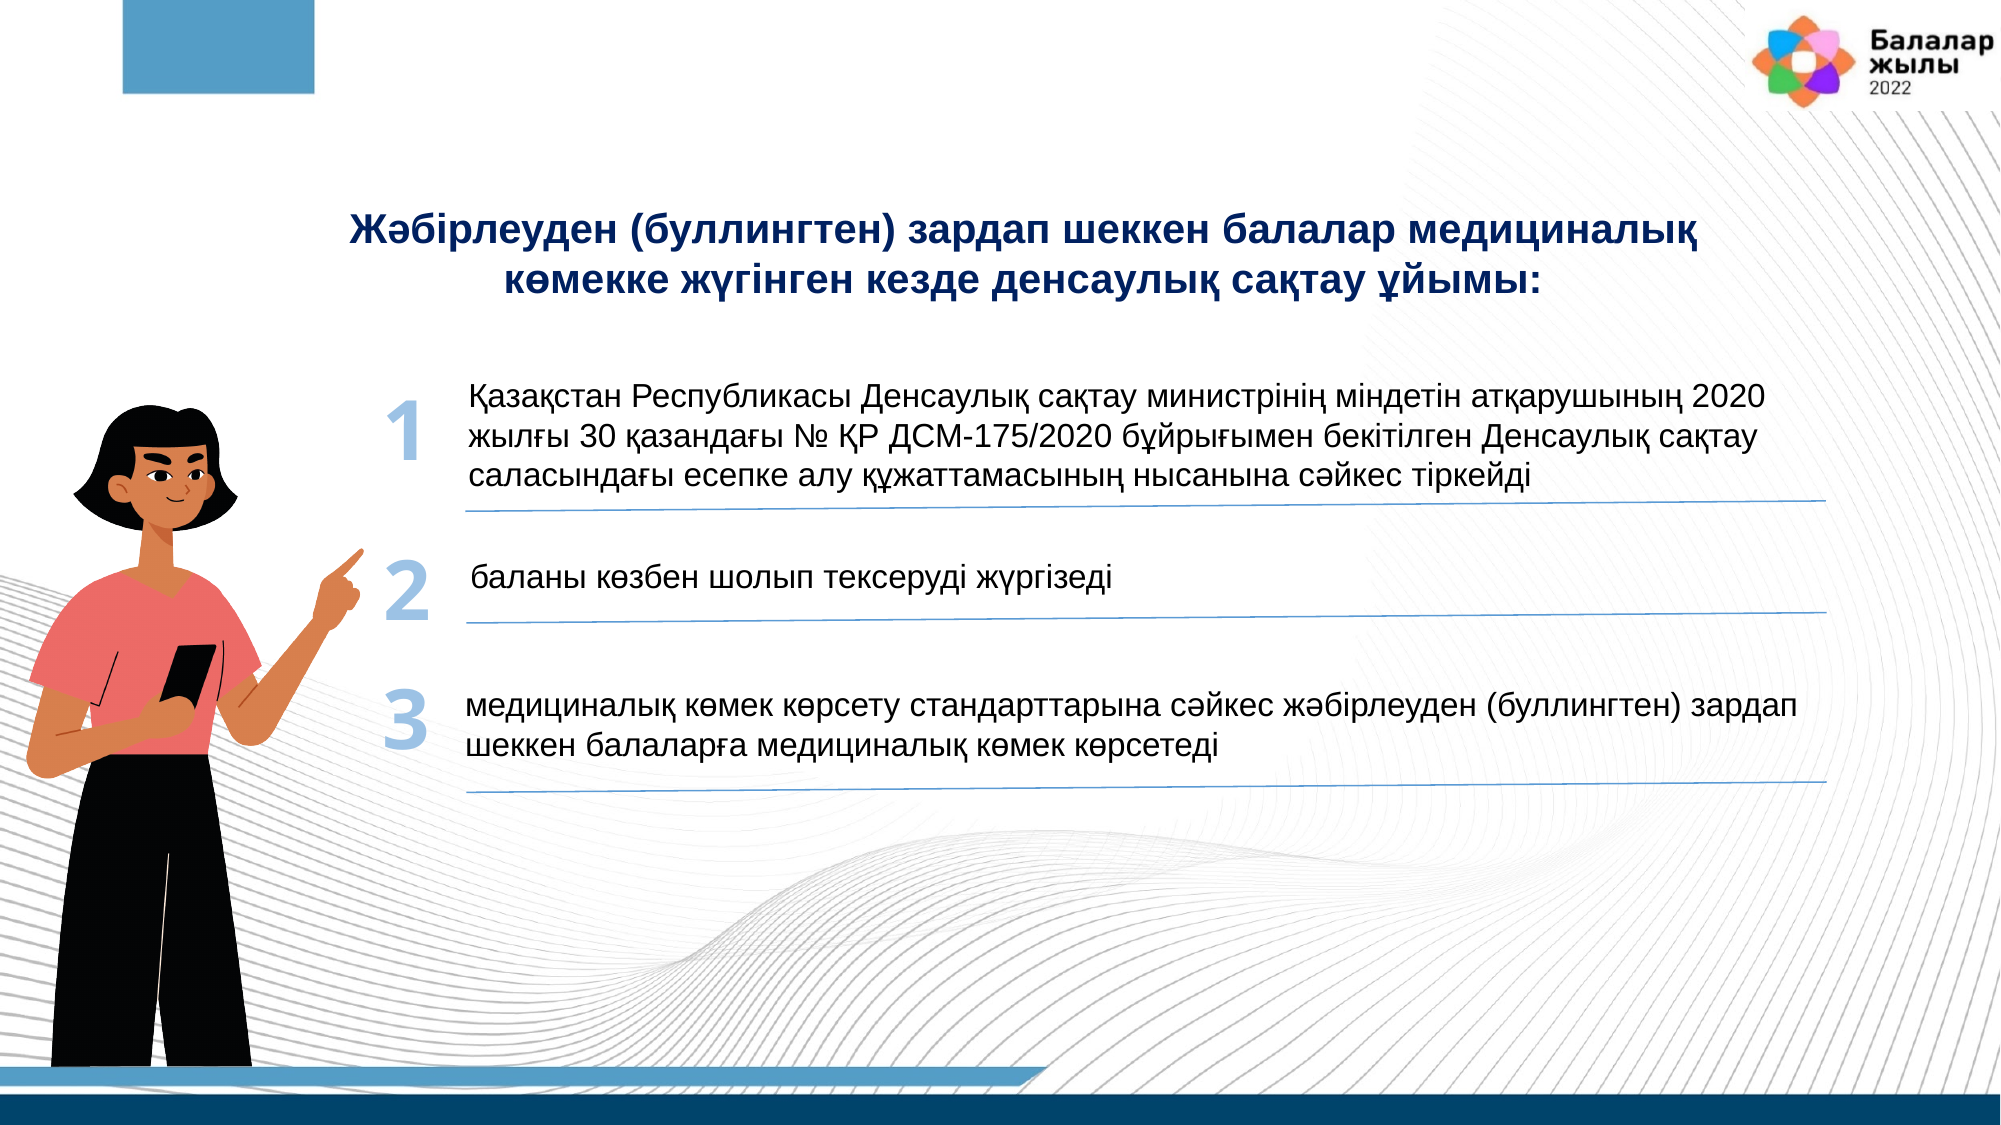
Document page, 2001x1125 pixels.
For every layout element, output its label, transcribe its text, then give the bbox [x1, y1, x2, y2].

text_box 2 [368, 529, 432, 645]
text_box 1 [367, 369, 431, 485]
text_box медициналық көмек көрсету стандарттарына сәйкес жәбірлеуден (буллингтен) зардап шеккен балаларға медициналық көмек көрсетеді [450, 675, 1876, 775]
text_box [466, 781, 1827, 793]
text_box 3 [368, 658, 431, 774]
text_box баланы көзбен шолып тексеруді жүргізеді [454, 547, 1827, 603]
text_box Қазақстан Республикасы Денсаулық сақтау министрінің міндетін атқарушының 2020 жылғы 30 қазандағы № ҚР ДСМ-175/2020 бұйрығымен бекітілген Денсаулық сақтау саласындағы есепке алу құжаттамасының нысанына сәйкес тіркейді [453, 366, 1847, 503]
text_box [466, 612, 1827, 624]
text_box Жәбірлеуден (буллингтен) зардап шеккен балалар медициналық көмекке жүгінген кезде денсаулық сақтау ұйымы: [301, 194, 1746, 310]
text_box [465, 500, 1827, 512]
picture [0, 0, 2001, 1125]
